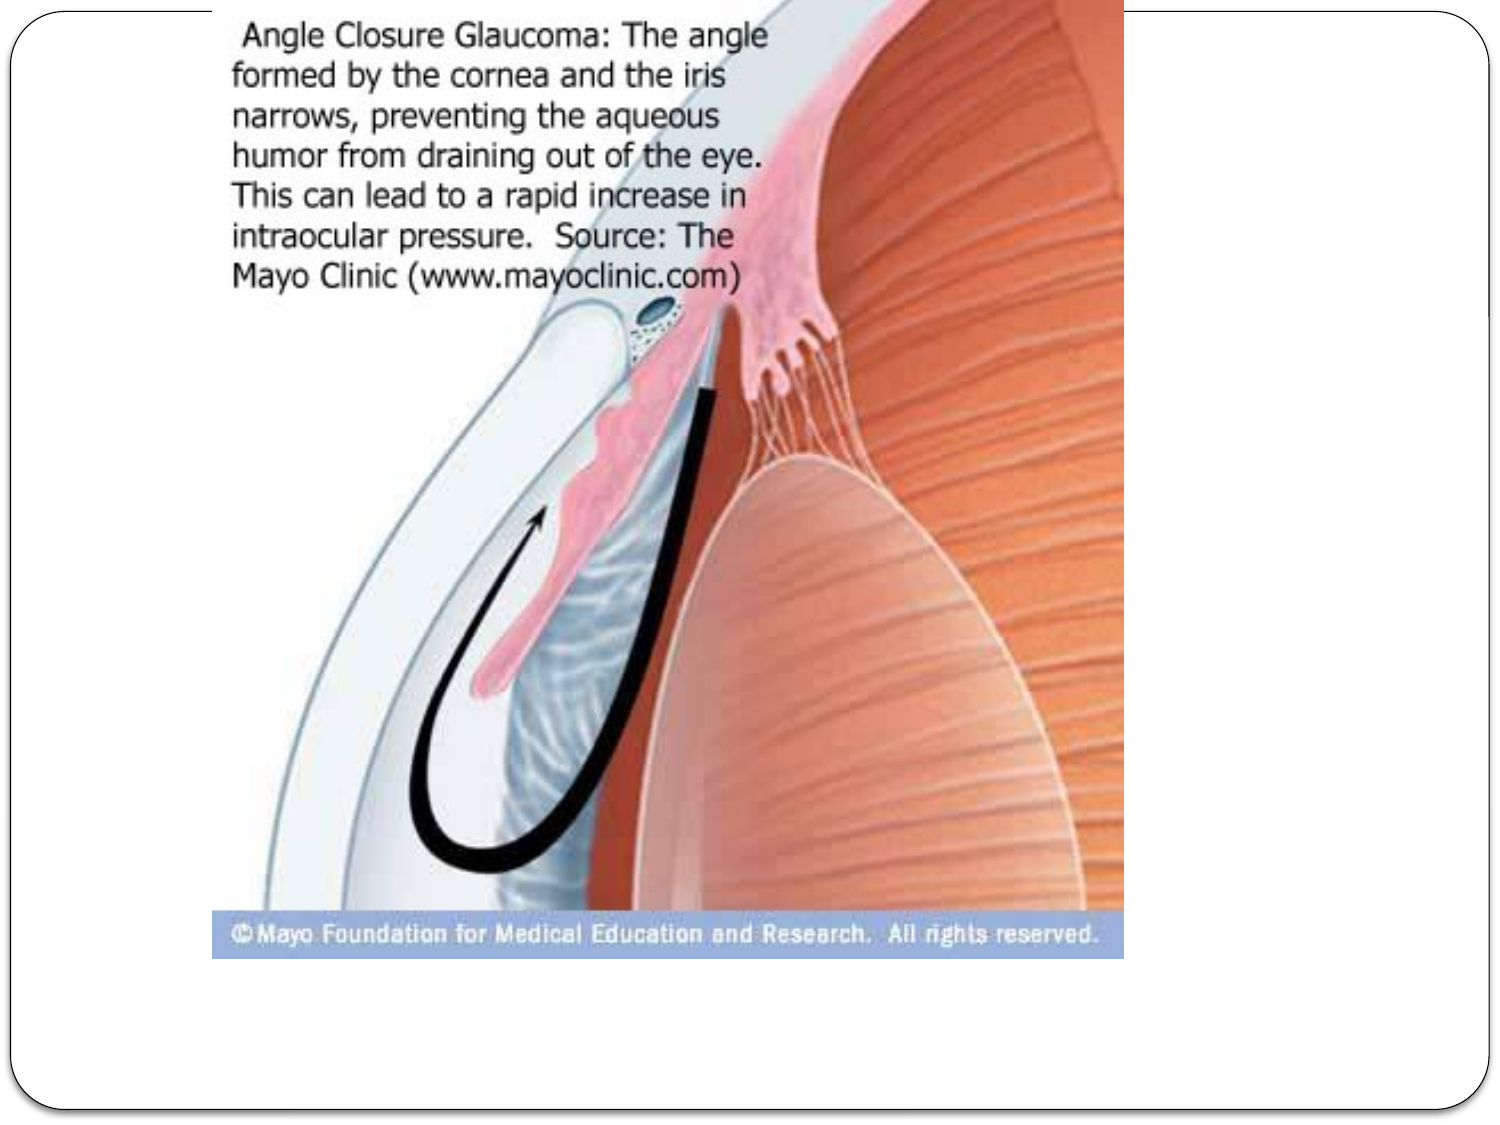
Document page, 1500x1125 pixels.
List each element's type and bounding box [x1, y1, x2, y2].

picture [212, 0, 1124, 959]
